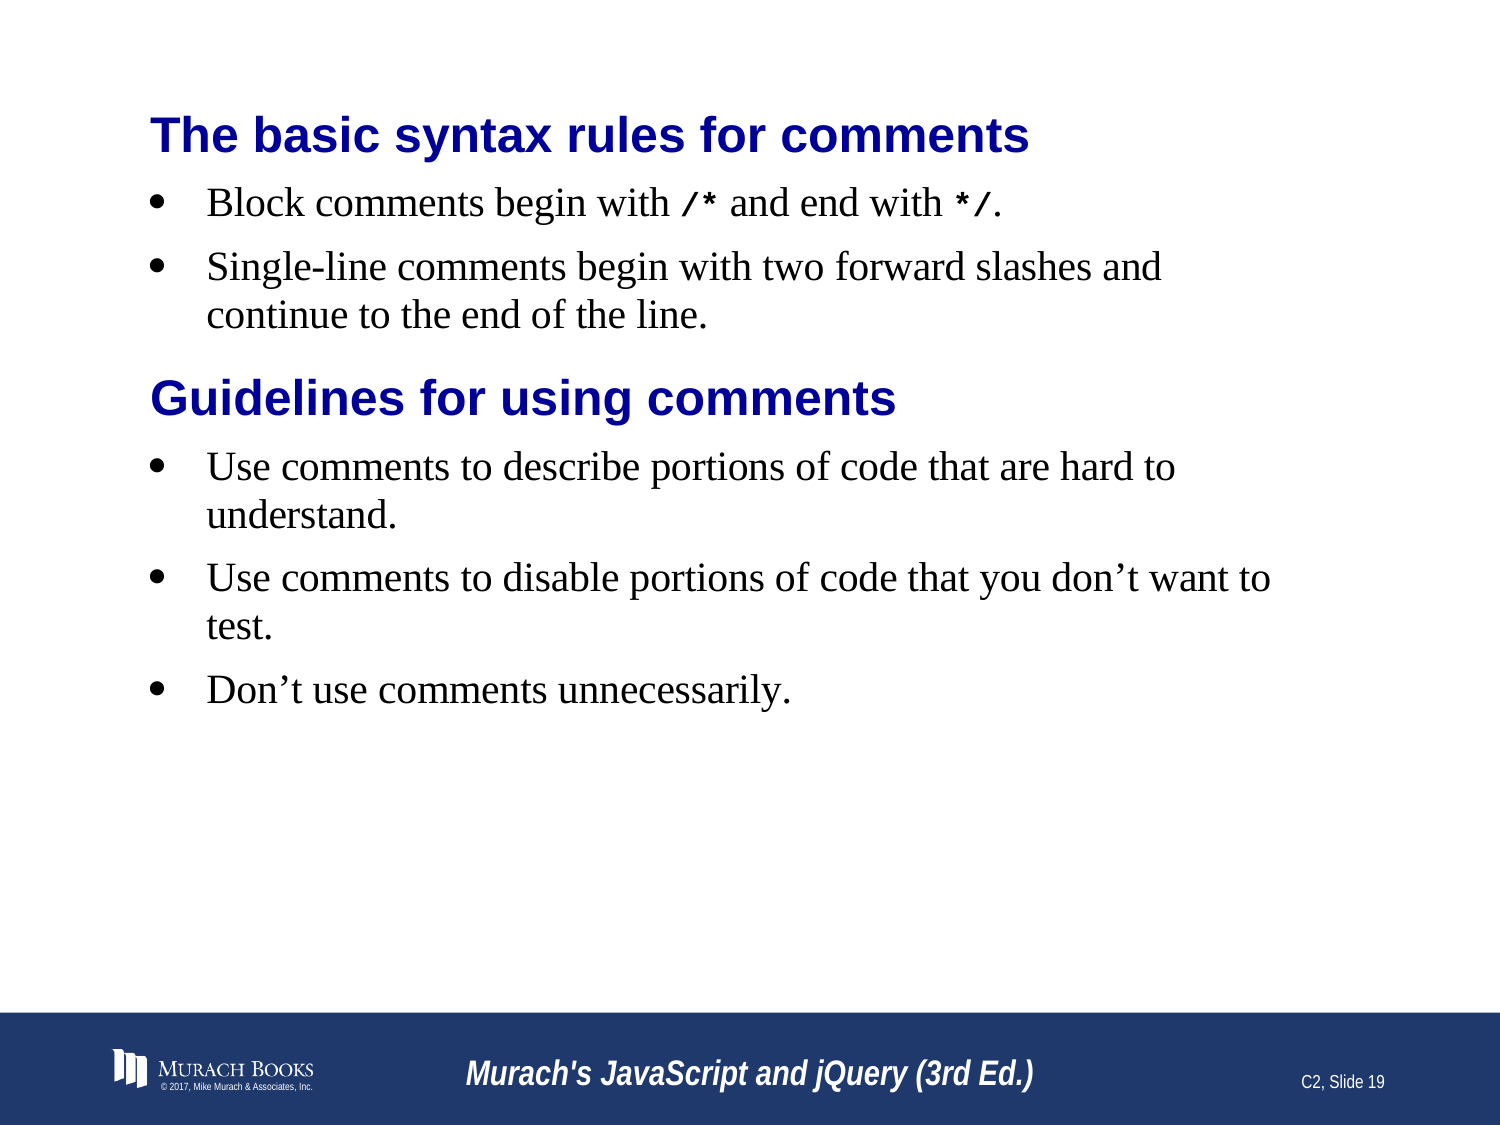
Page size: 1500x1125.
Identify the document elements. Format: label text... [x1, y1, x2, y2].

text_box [149, 174, 1350, 726]
slide_number C2, Slide 19 [1087, 1025, 1400, 1100]
title The basic syntax rules for comments [150, 102, 1350, 164]
slide_number Murach's JavaScript and jQuery (3rd Ed.) [463, 1025, 1050, 1100]
footer © 2017, Mike Murach & Associates, Inc. [12, 1025, 463, 1100]
